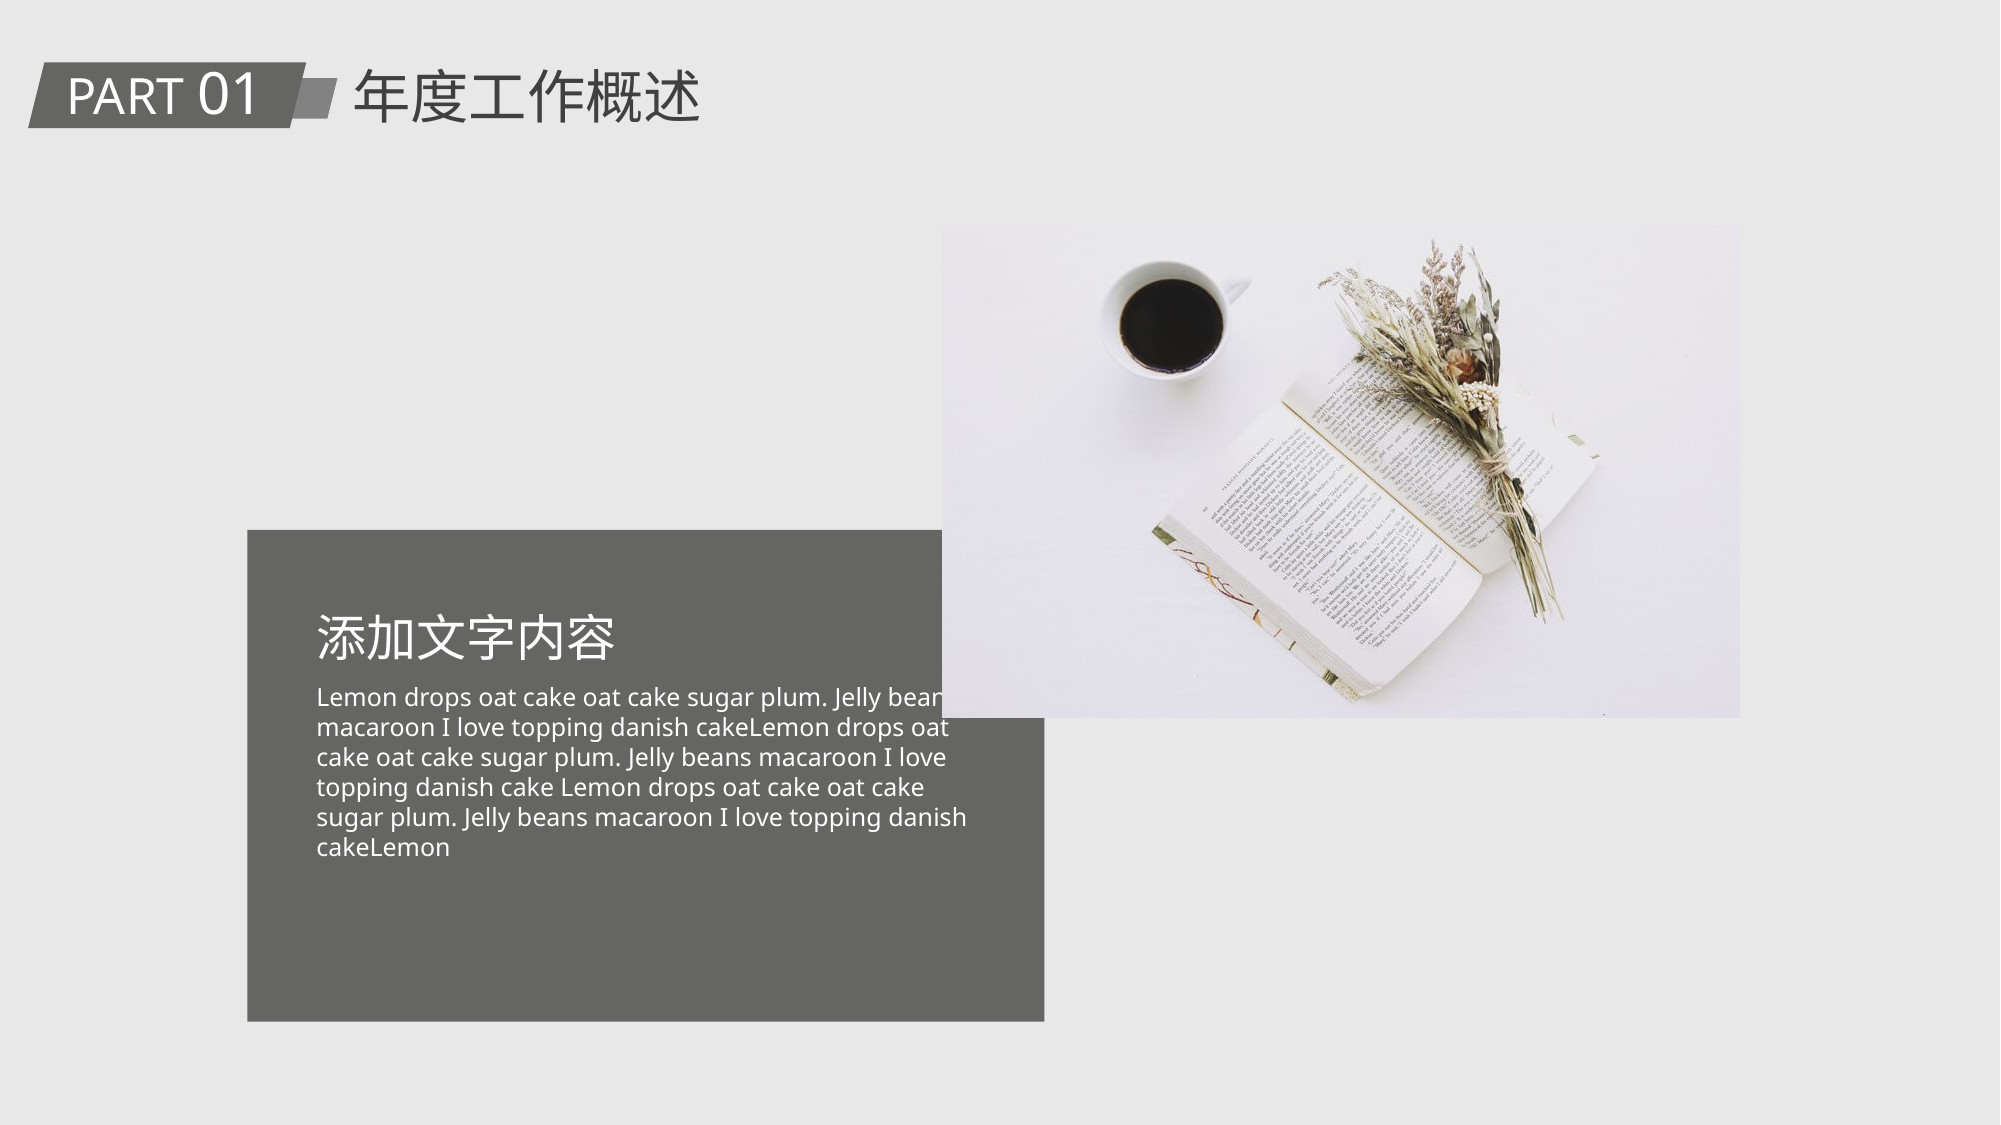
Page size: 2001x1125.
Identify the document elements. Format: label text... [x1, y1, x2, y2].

text_box PART 01 [51, 48, 283, 134]
text_box [294, 77, 337, 120]
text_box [247, 529, 1045, 1022]
text_box [26, 61, 51, 130]
text_box 年度工作概述 [337, 52, 910, 138]
picture [942, 225, 1740, 718]
text_box [283, 61, 308, 130]
